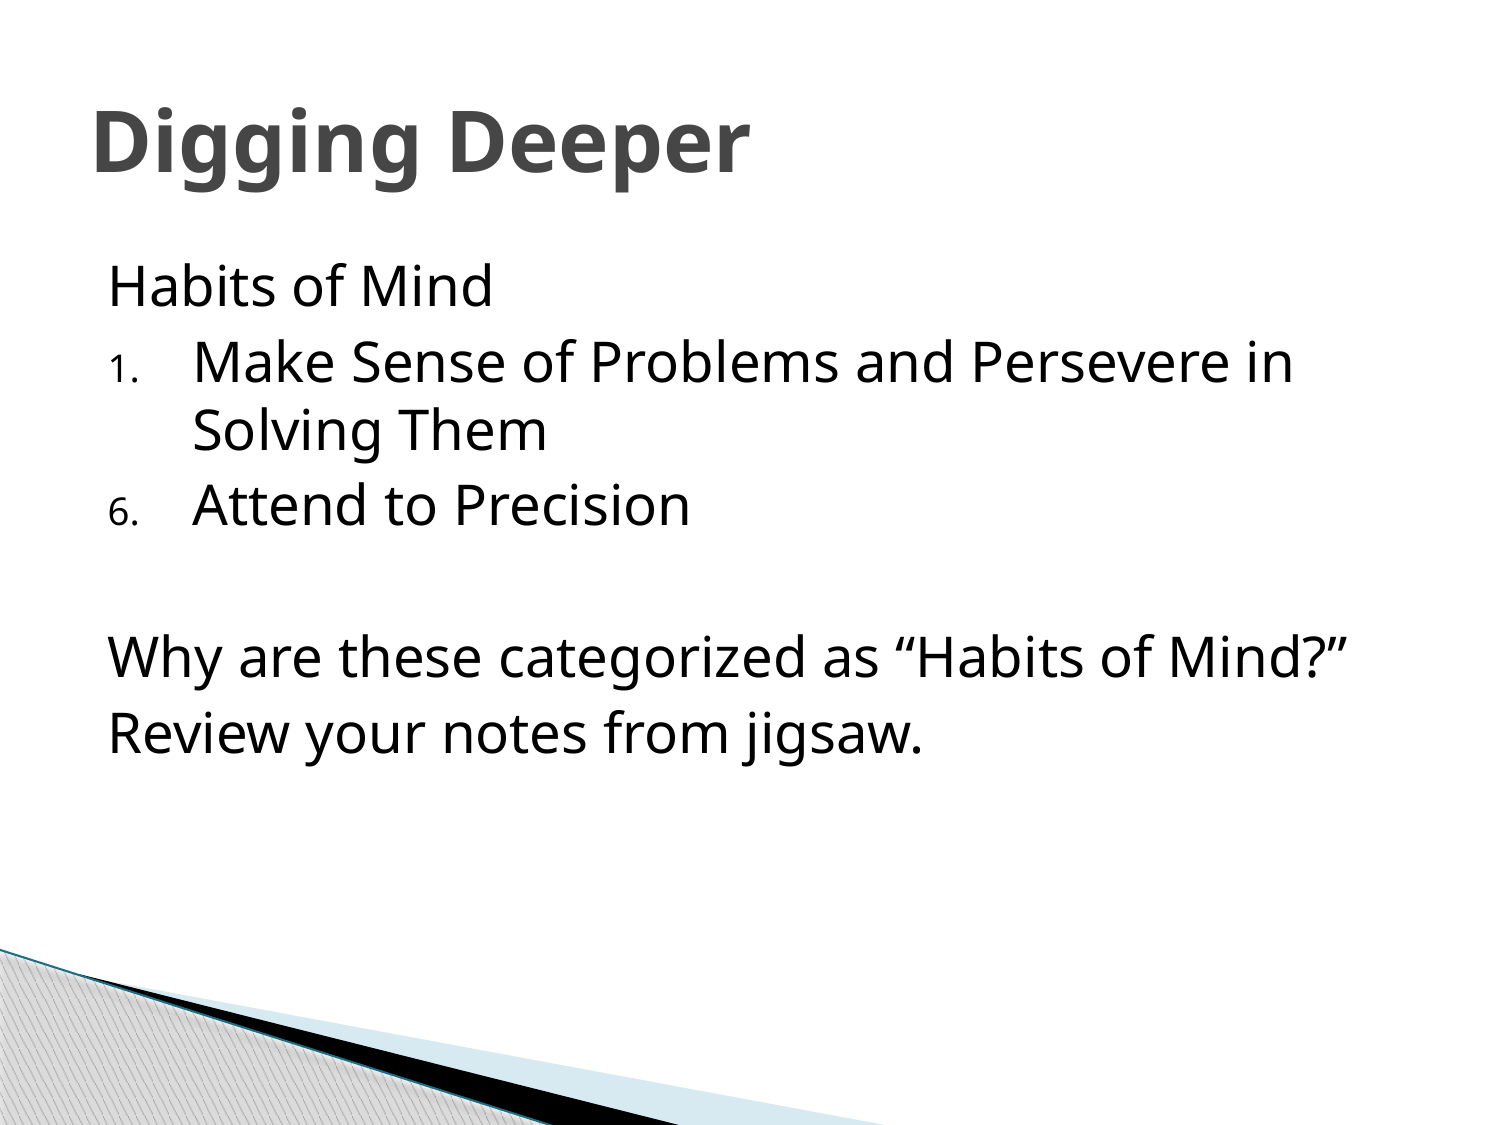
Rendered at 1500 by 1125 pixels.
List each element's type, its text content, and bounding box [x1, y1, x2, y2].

list Habits of Mind Make Sense of Problems and Persevere in Solving Them Attend to Precision Why are these categorized as “Habits of Mind?” Review your notes from jigsaw. [75, 243, 1425, 986]
title Digging Deeper [75, 45, 1425, 233]
